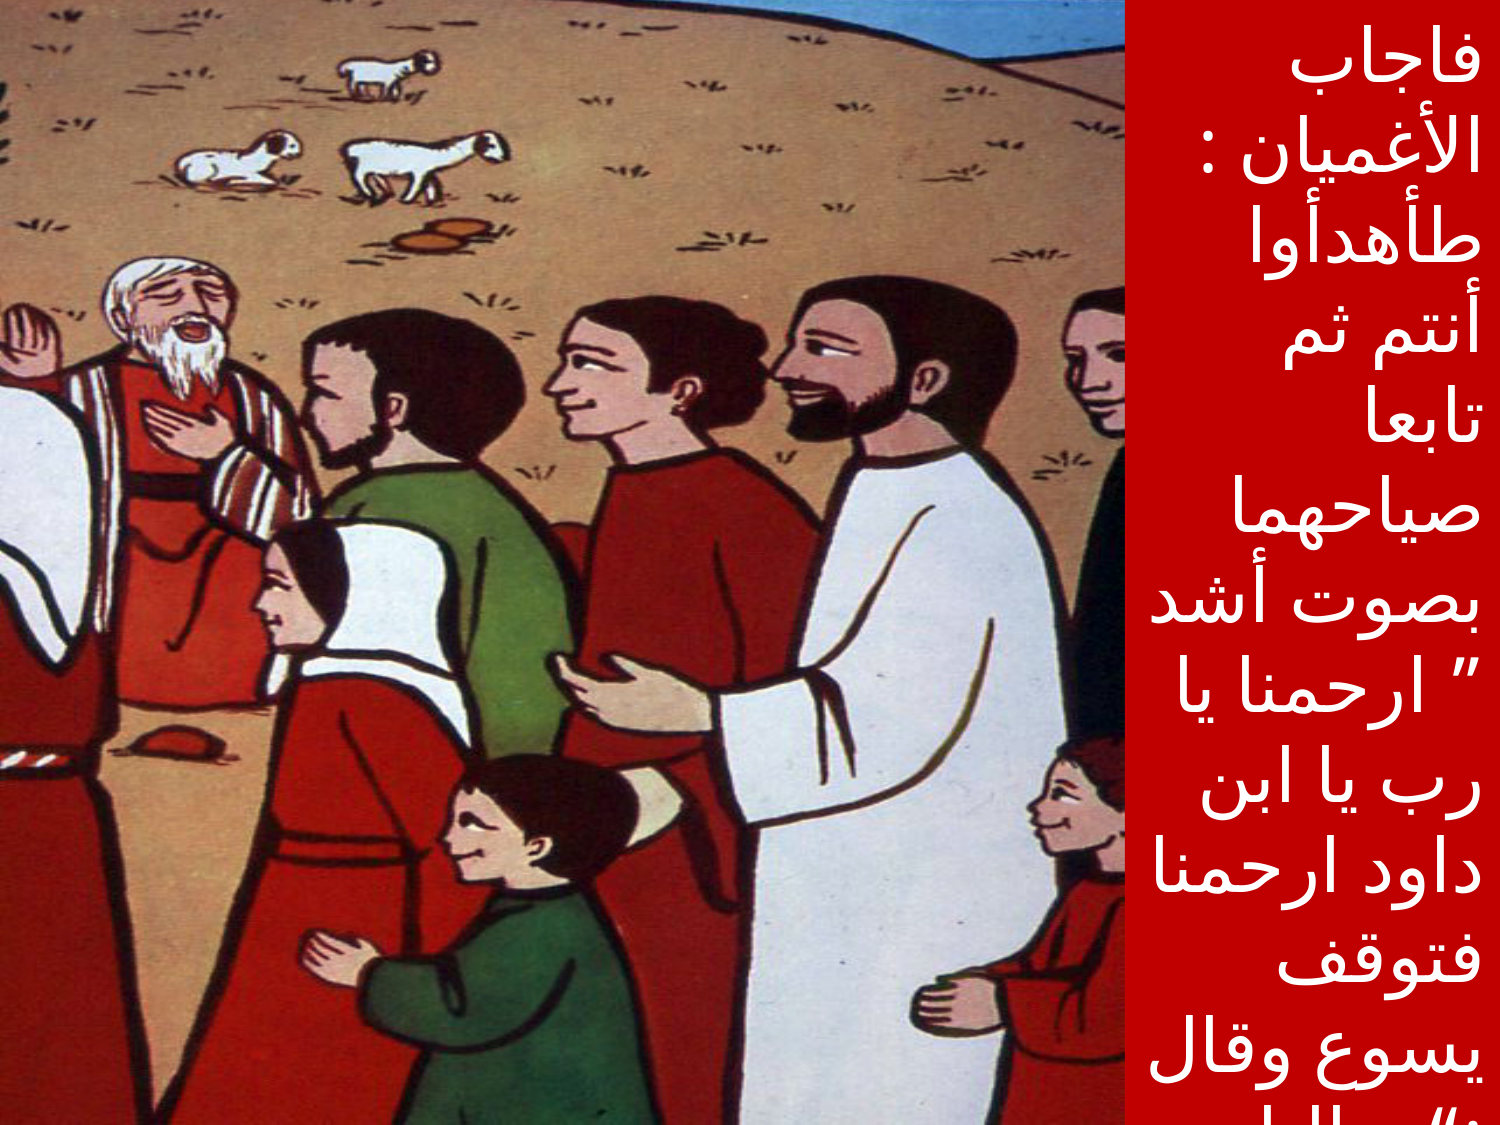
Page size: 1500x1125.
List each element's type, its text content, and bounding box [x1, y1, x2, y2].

text_box فاجاب الأغميان :طأهدأوا أنتم ثم تابعا صياحهما بصوت أشد ” ارحمنا يا رب يا ابن داود ارحمنا فتوقف يسوع وقال :“ تعاليا الى ههنا الي“ [1126, 0, 1500, 1125]
picture [0, 0, 1126, 1125]
